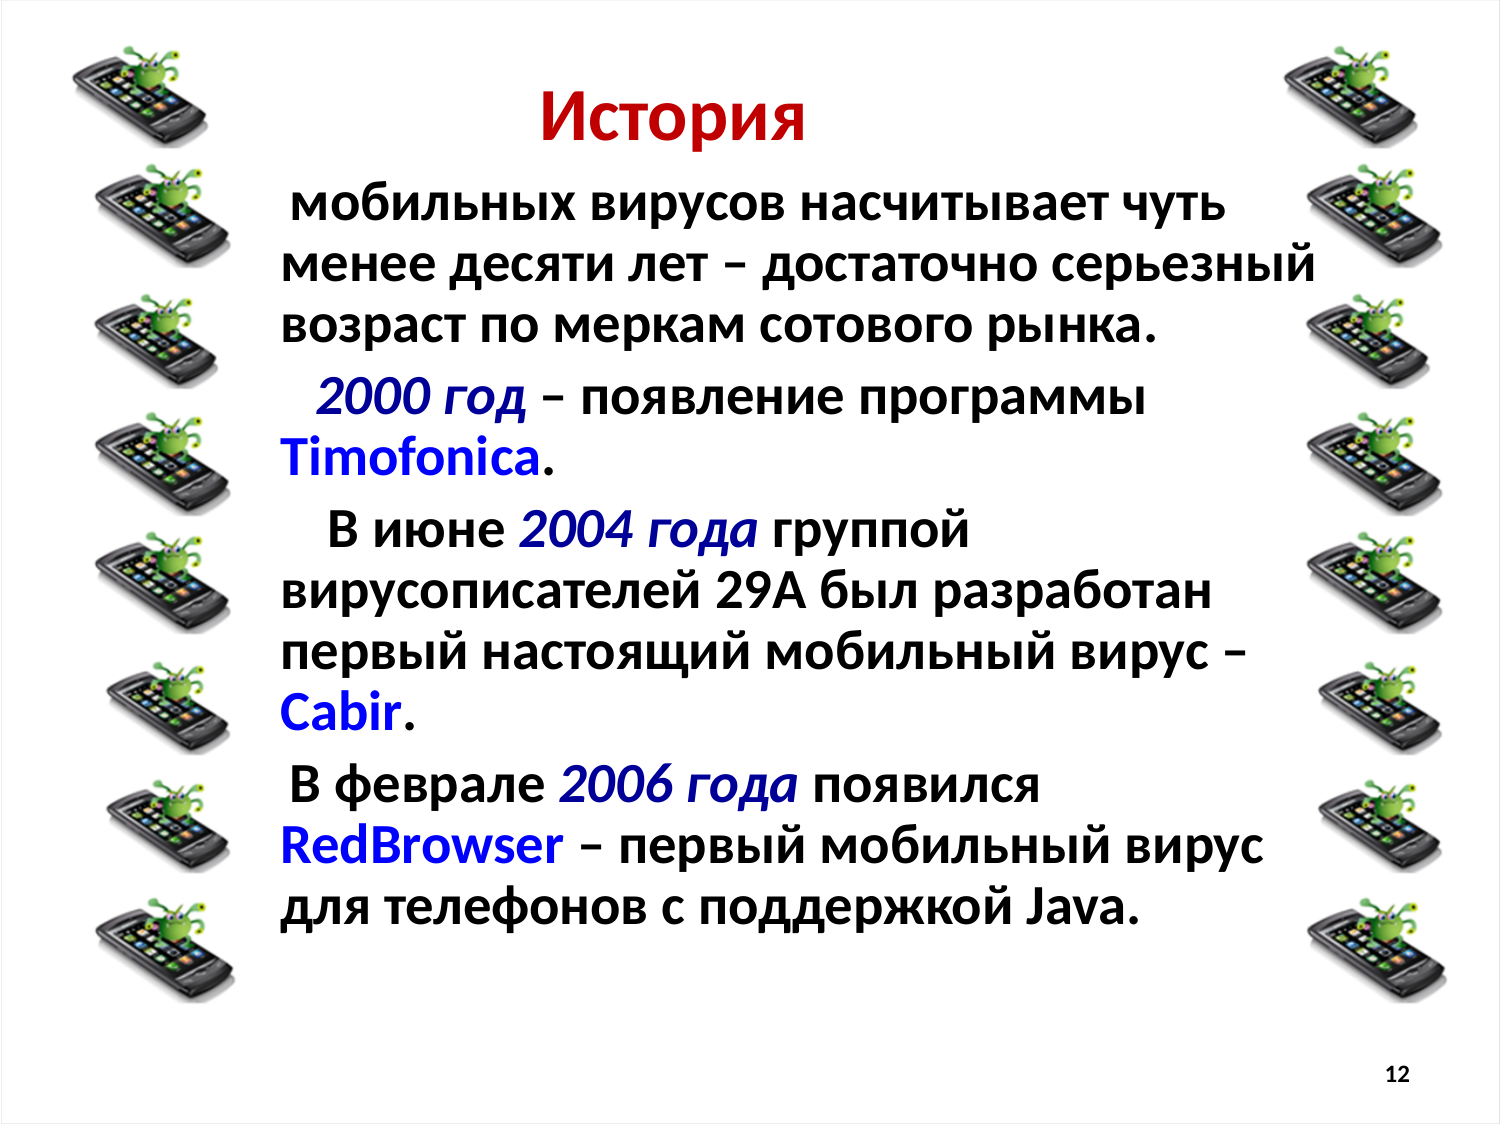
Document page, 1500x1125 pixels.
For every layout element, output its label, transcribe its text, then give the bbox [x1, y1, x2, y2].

picture [0, 0, 1500, 1125]
text_box История [398, 57, 949, 163]
slide_number 12 [1074, 1042, 1425, 1103]
list мобильных вирусов насчитывает чуть менее десяти лет – достаточно серьезный возраст по меркам сотового рынка. 2000 год – появление программы Timofonica. В июне 2004 года группой вирусописателей 29А был разработан первый настоящий мобильный вирус – Cabir. В феврале 2006 года появился RedBrowser – первый мобильный вирус для телефонов с поддержкой Java. [210, 164, 1336, 958]
